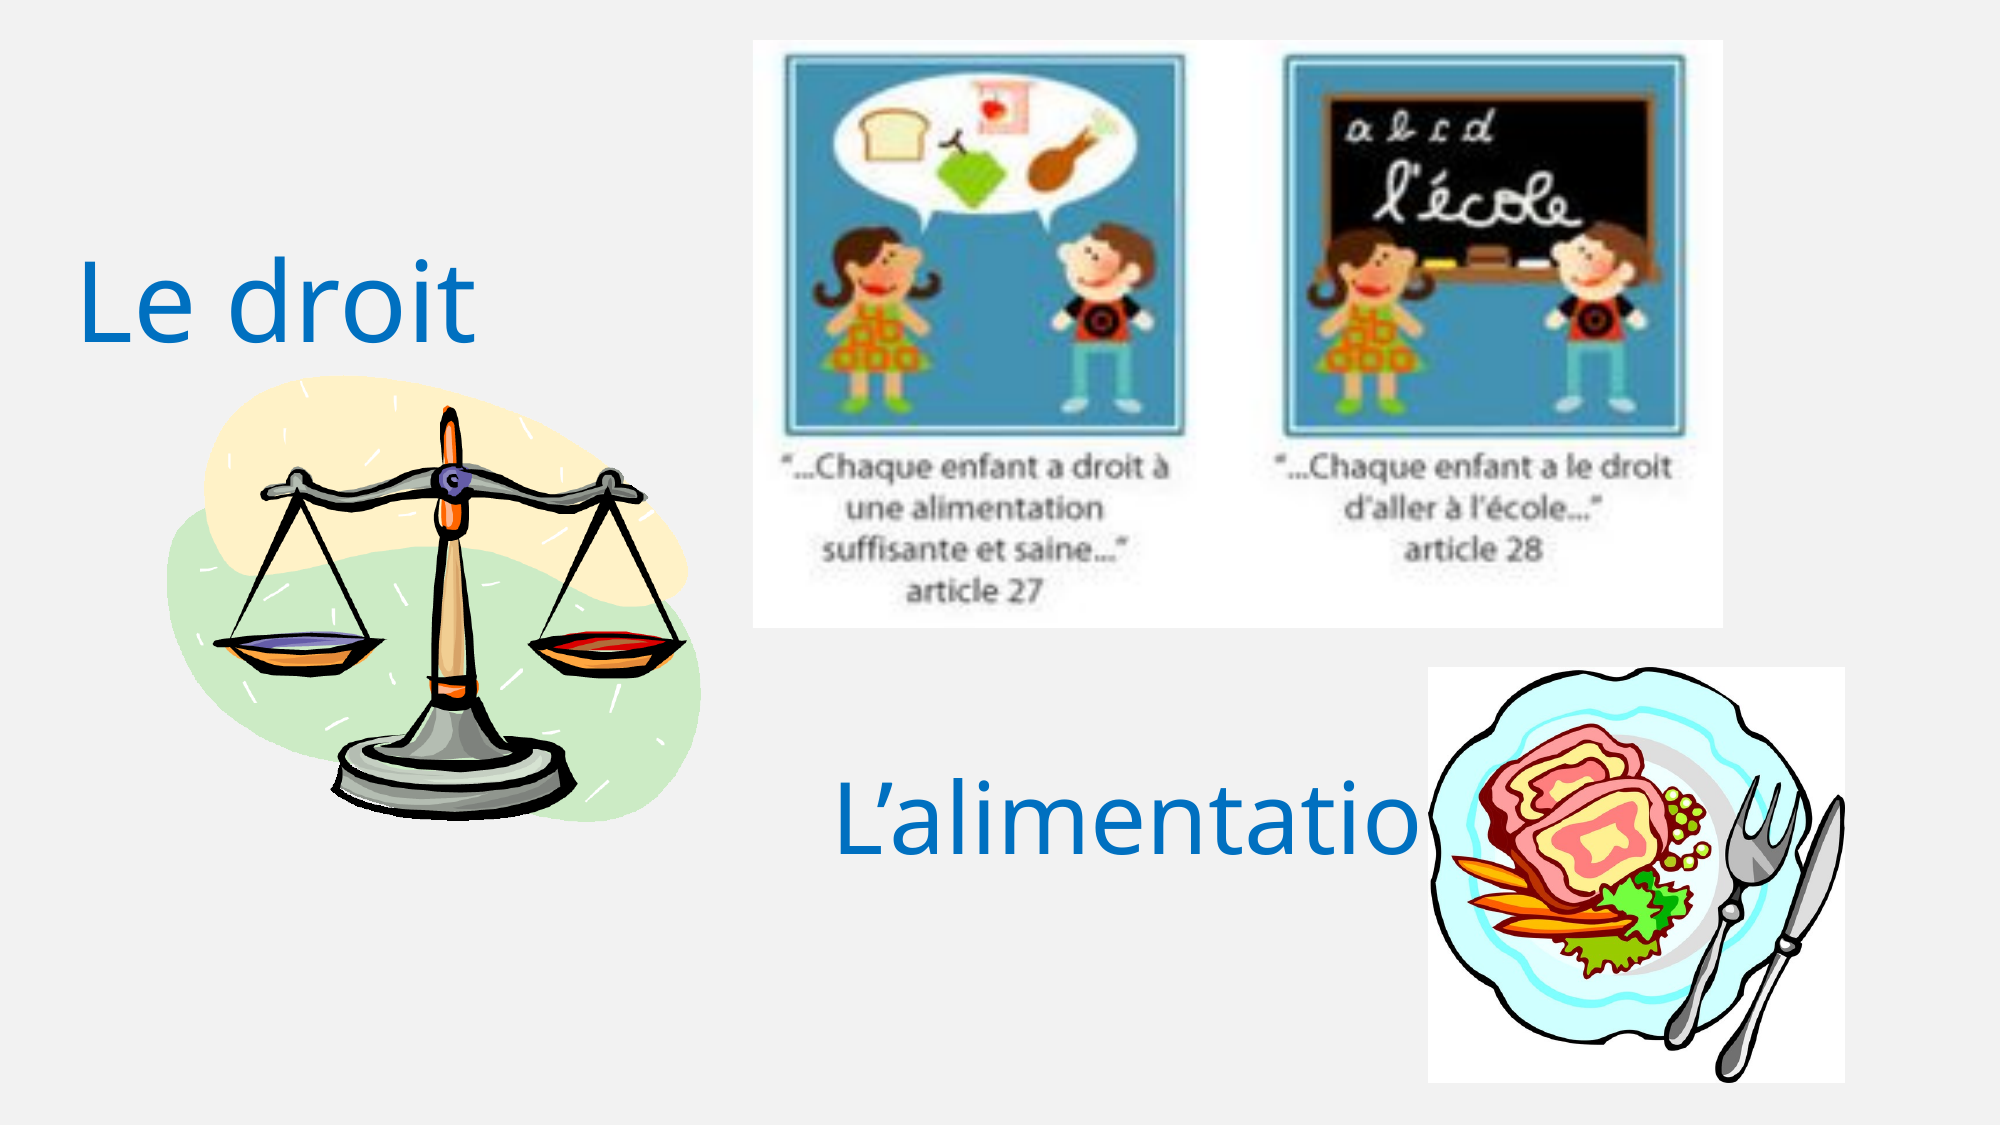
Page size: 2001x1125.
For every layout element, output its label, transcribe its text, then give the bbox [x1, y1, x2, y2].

text_box L’alimentation [817, 747, 1427, 883]
picture [167, 373, 701, 822]
text_box Le droit [59, 222, 500, 372]
picture [752, 40, 1724, 628]
picture [1427, 667, 1845, 1083]
